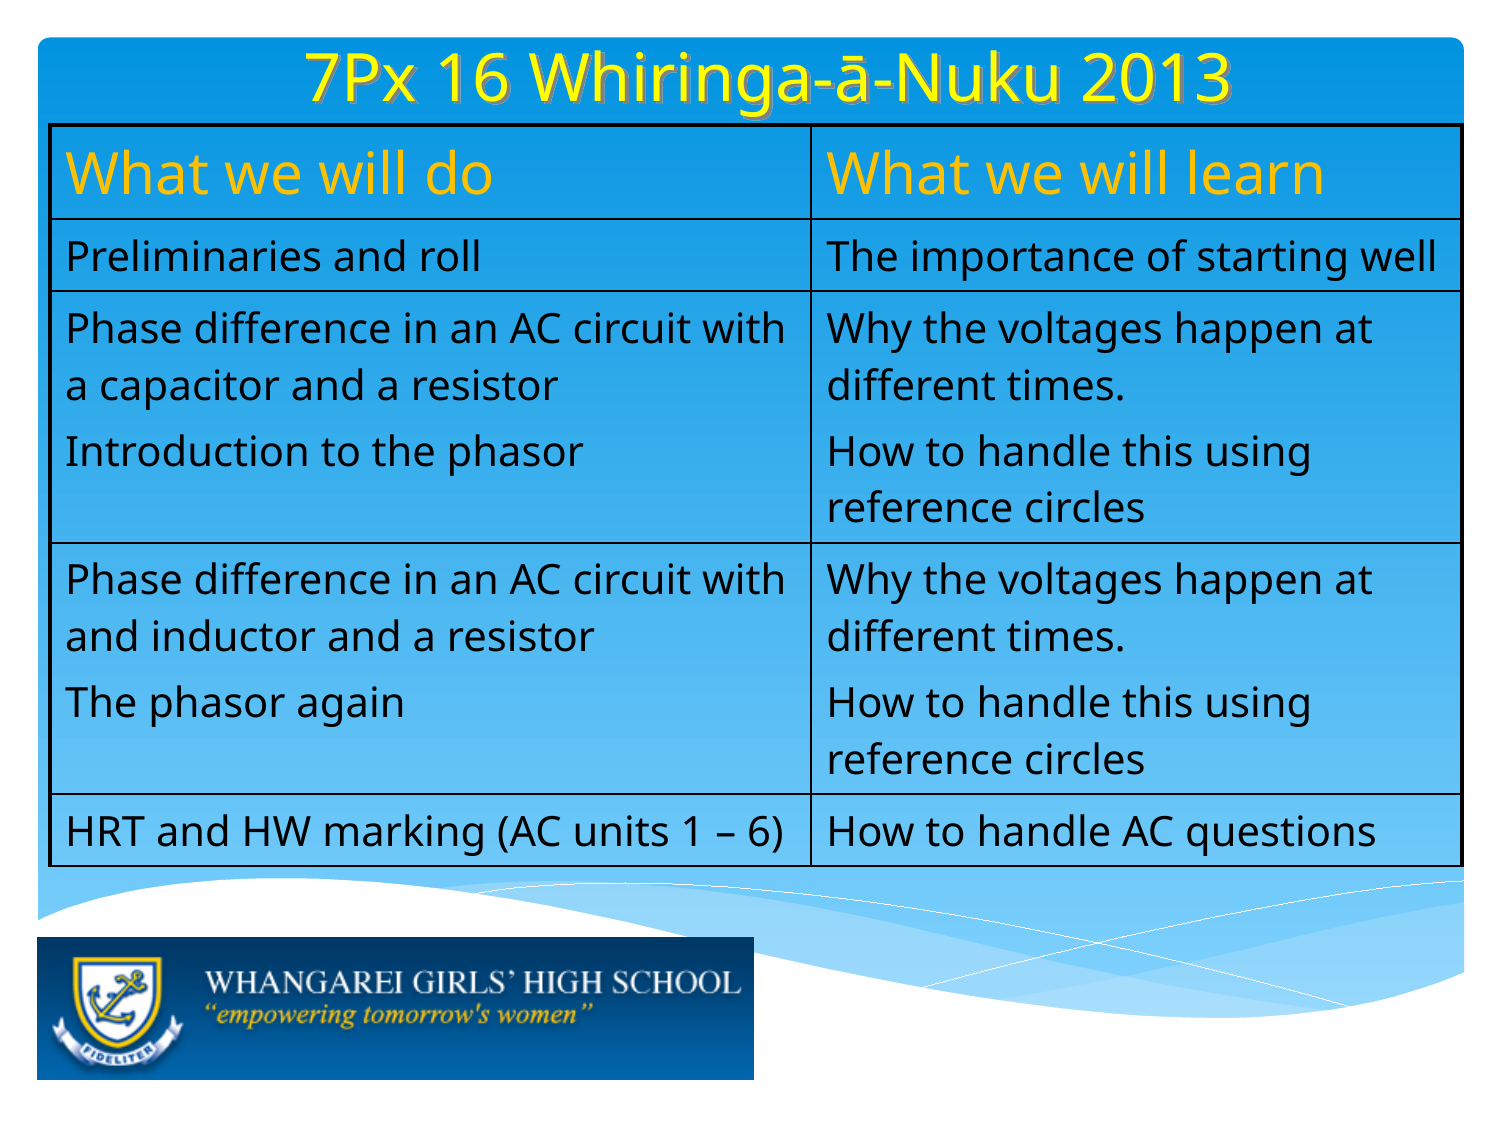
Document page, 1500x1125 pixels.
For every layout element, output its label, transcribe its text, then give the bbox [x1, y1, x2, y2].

table_cell Phase difference in an AC circuit with a capacitor and a resistor Introduction to the phasor [52, 292, 810, 542]
table_header What we will learn [812, 127, 1460, 218]
table_cell How to handle AC questions [812, 795, 1460, 865]
table_header What we will do [52, 127, 810, 218]
table_cell Why the voltages happen at different times. How to handle this using reference circles [812, 292, 1460, 542]
table_cell HRT and HW marking (AC units 1 – 6) [52, 795, 810, 865]
table_cell Why the voltages happen at different times. How to handle this using reference circles [812, 544, 1460, 793]
table_cell Preliminaries and roll [52, 220, 810, 290]
table_cell Phase difference in an AC circuit with and inductor and a resistor The phasor again [52, 544, 810, 793]
picture [37, 937, 754, 1080]
text_box 7Px 16 Whiringa-ā-Nuku 2013 [162, 24, 1375, 123]
table_cell The importance of starting well [812, 220, 1460, 290]
